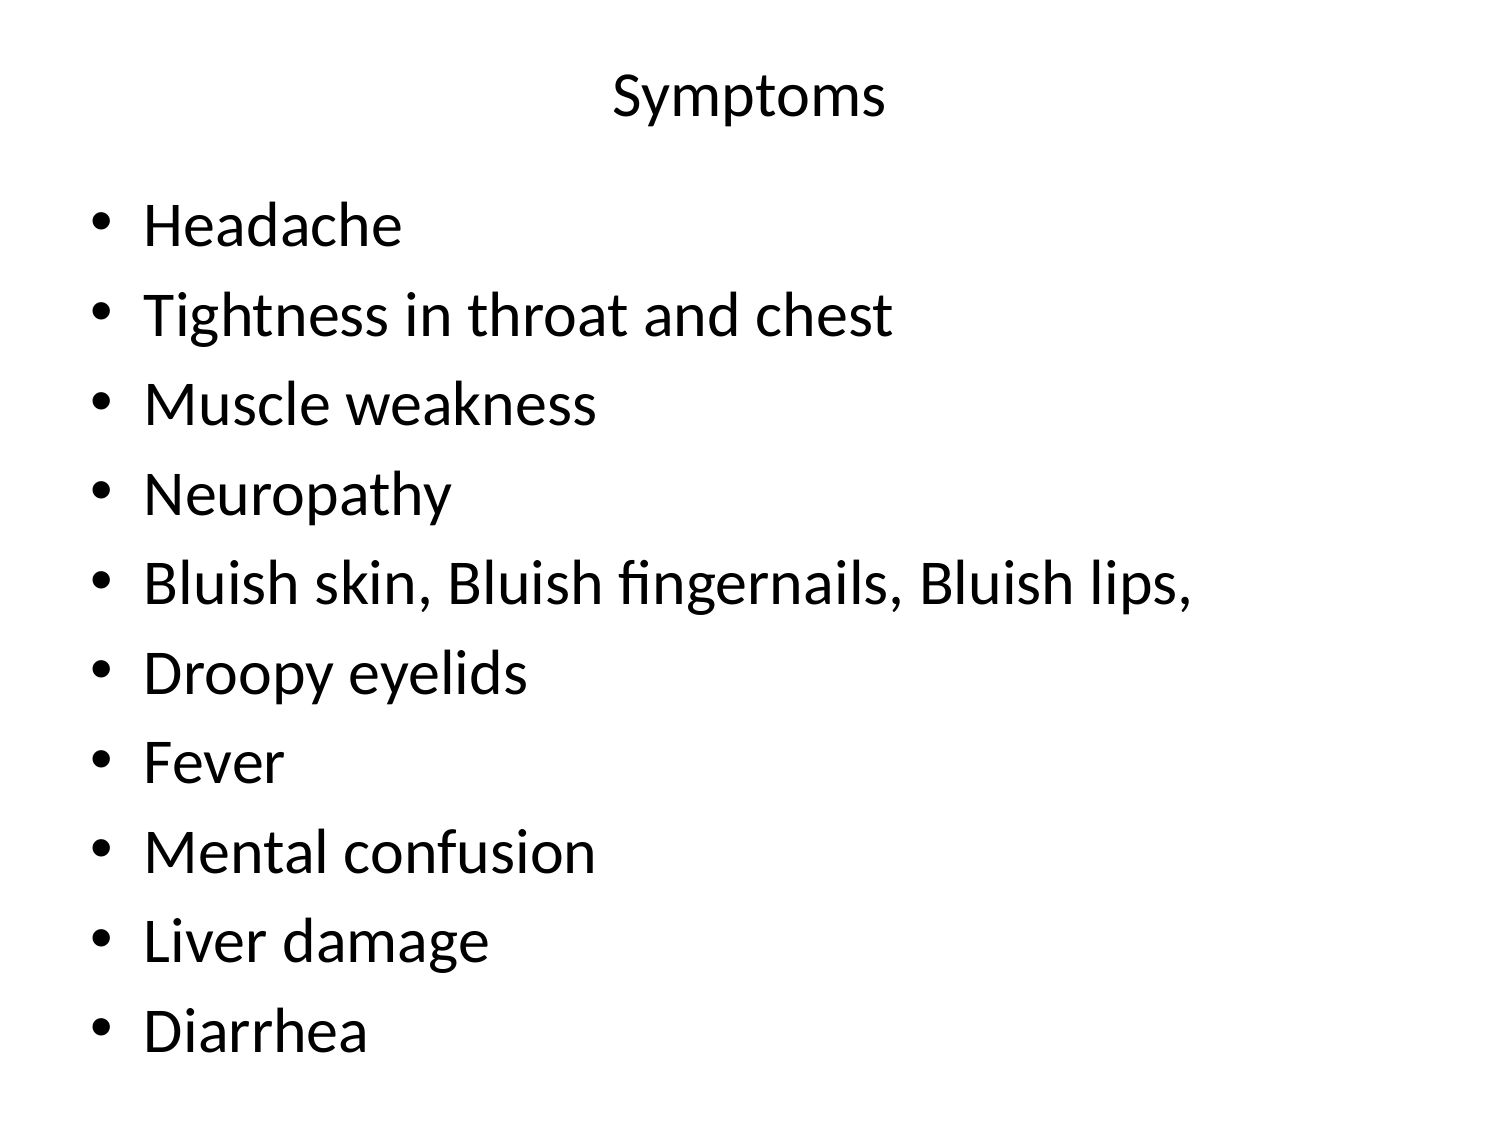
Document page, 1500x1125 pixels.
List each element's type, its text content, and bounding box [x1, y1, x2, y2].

list Headache Tightness in throat and chest Muscle weakness Neuropathy Bluish skin, Bluish fingernails, Bluish lips, Droopy eyelids Fever Mental confusion Liver damage Diarrhea [75, 174, 1425, 1075]
title Symptoms [75, 45, 1425, 138]
